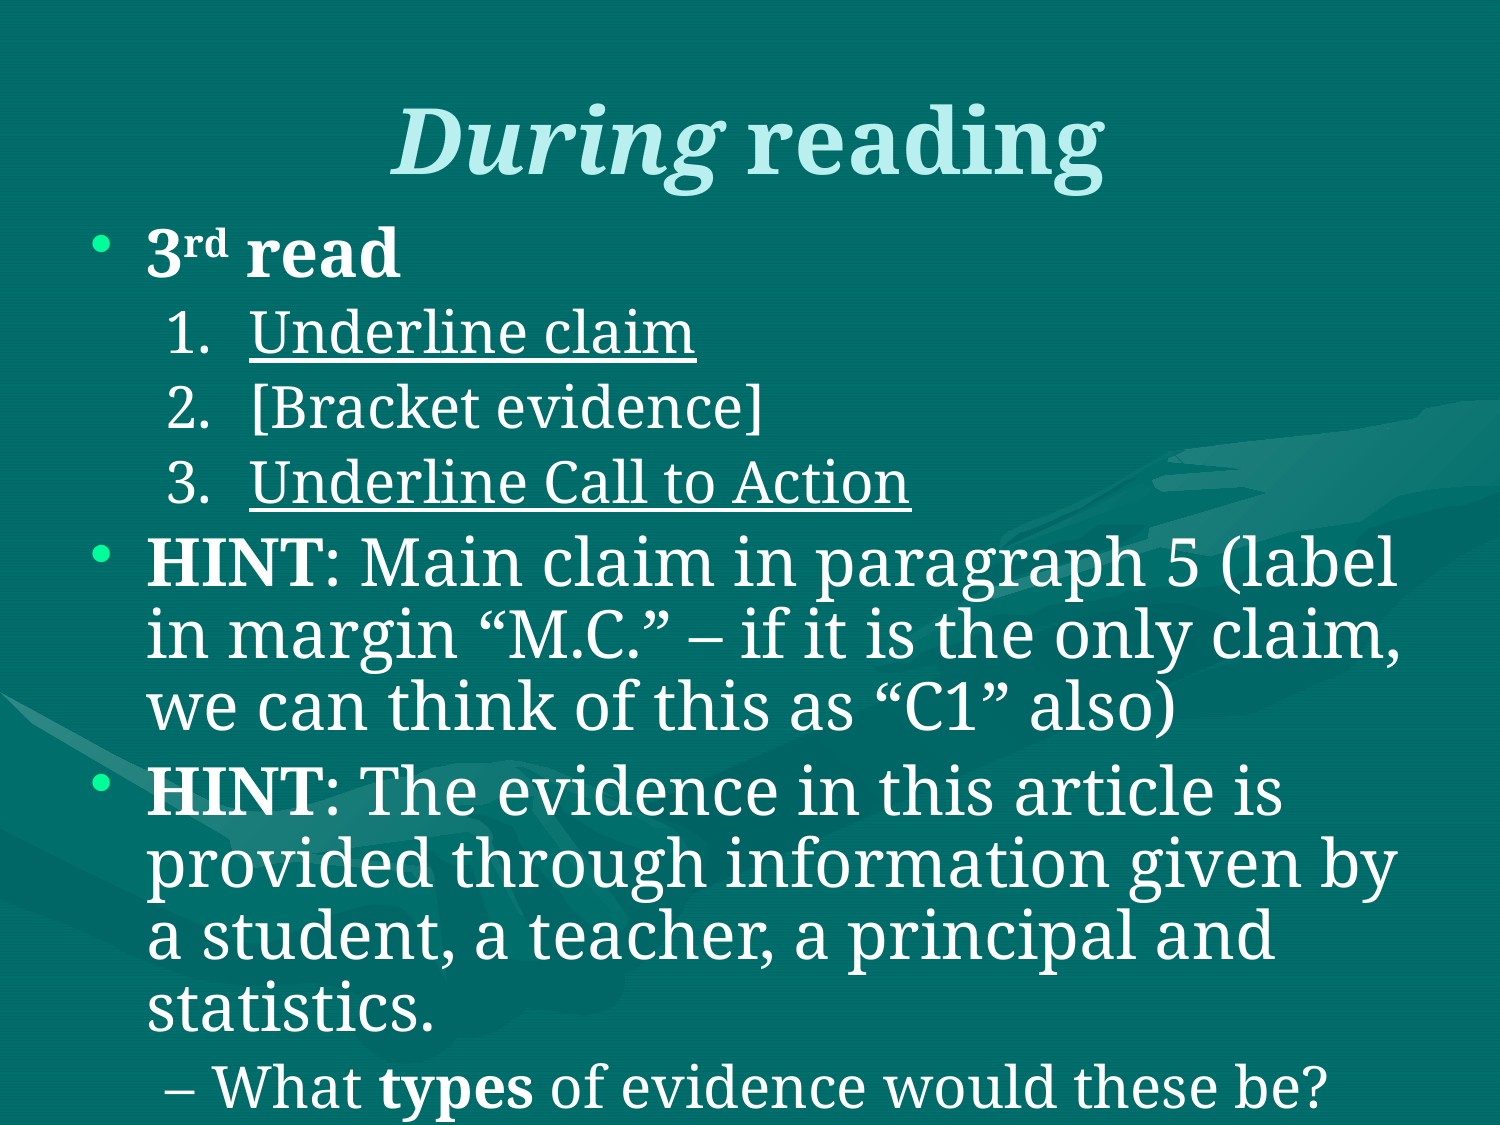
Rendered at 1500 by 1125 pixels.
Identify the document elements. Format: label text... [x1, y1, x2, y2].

list 3rd read Underline claim [Bracket evidence] Underline Call to Action HINT: Main claim in paragraph 5 (label in margin “M.C.” – if it is the only claim, we can think of this as “C1” also) HINT: The evidence in this article is provided through information given by a student, a teacher, a principal and statistics. What types of evidence would these be? [74, 212, 1463, 951]
title During reading [74, 37, 1426, 212]
